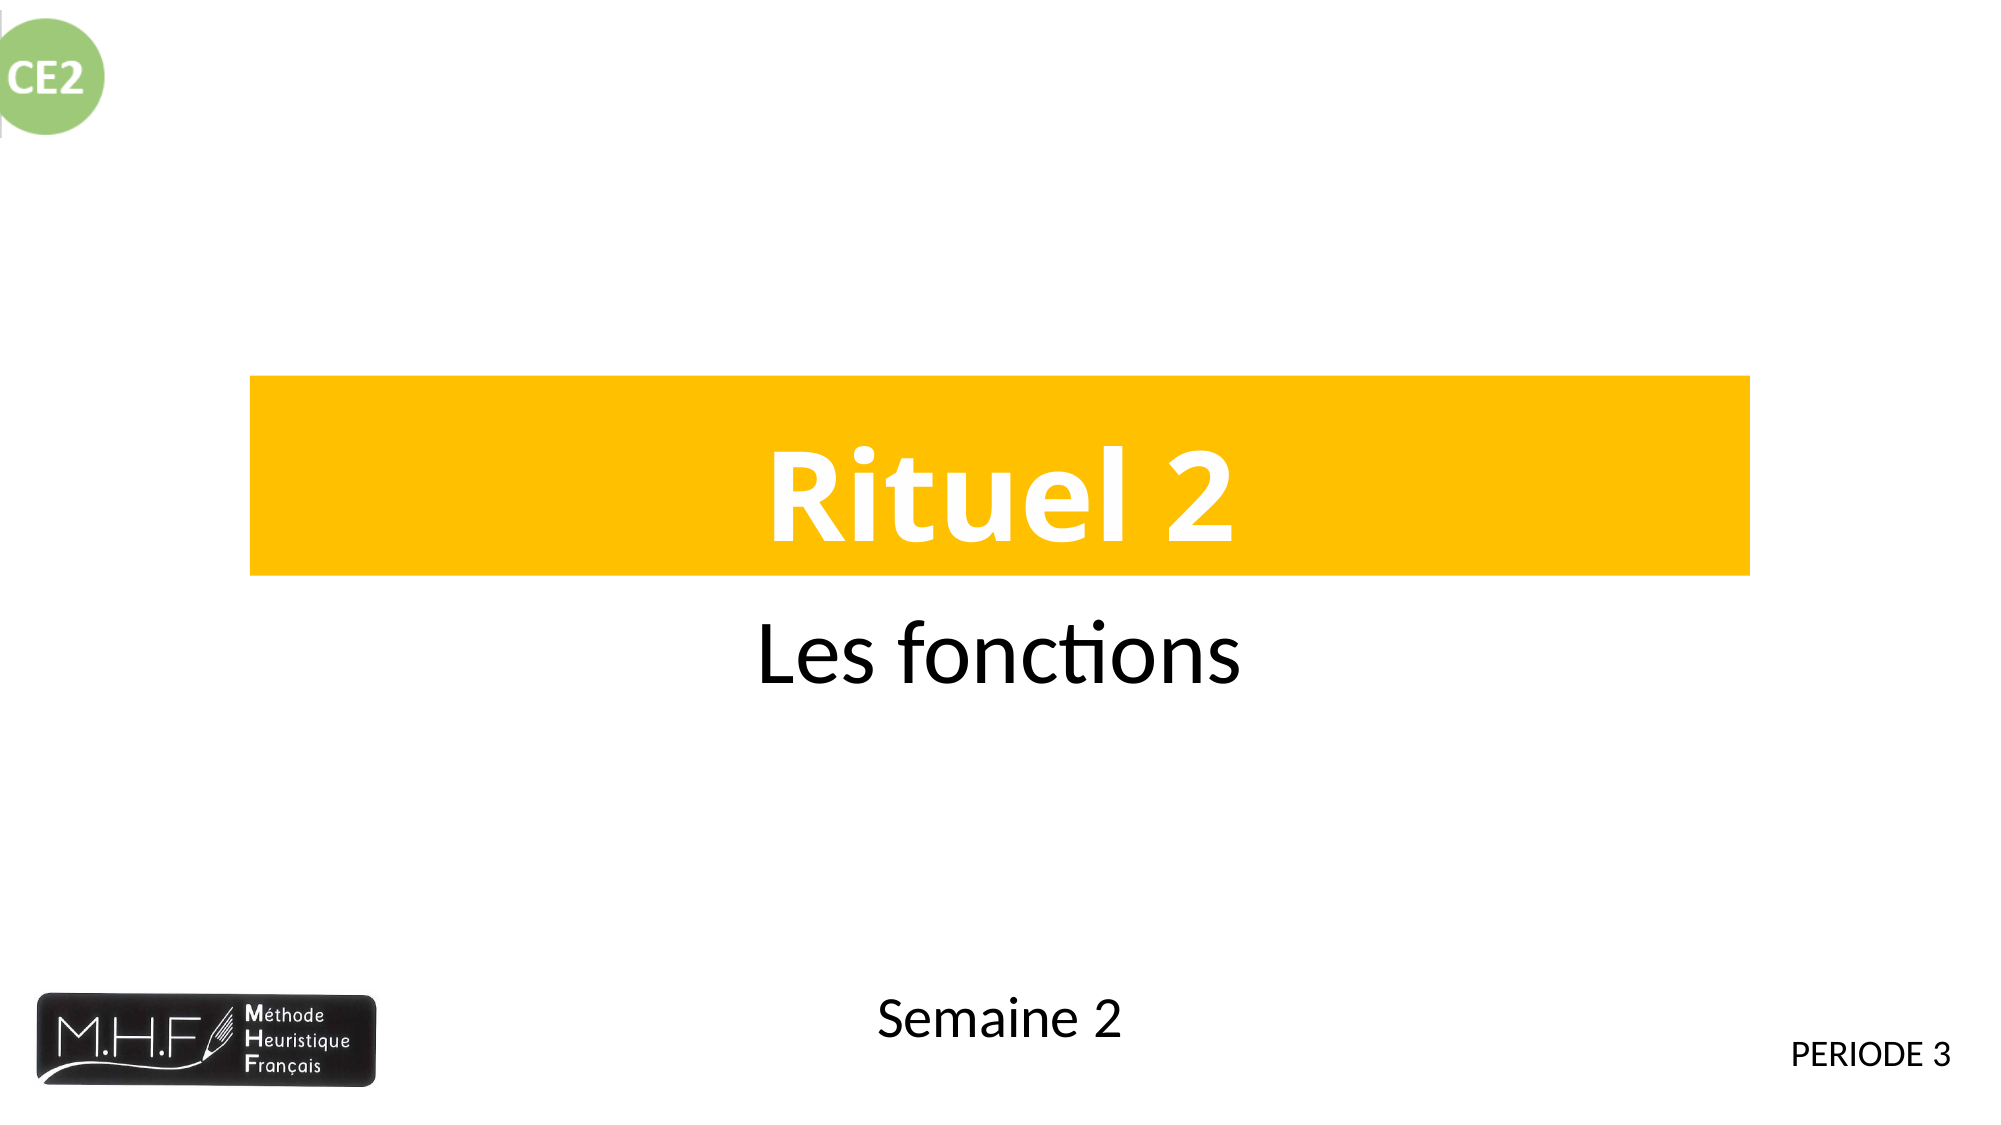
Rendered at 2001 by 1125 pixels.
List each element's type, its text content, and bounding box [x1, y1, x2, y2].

picture [0, 10, 110, 138]
title Rituel 2 [249, 375, 1750, 576]
text_box Semaine 2 [249, 980, 1750, 1111]
picture [33, 990, 379, 1089]
text_box PERIODE 3 [1750, 1021, 1967, 1082]
subtitle Les fonctions [249, 597, 1750, 869]
